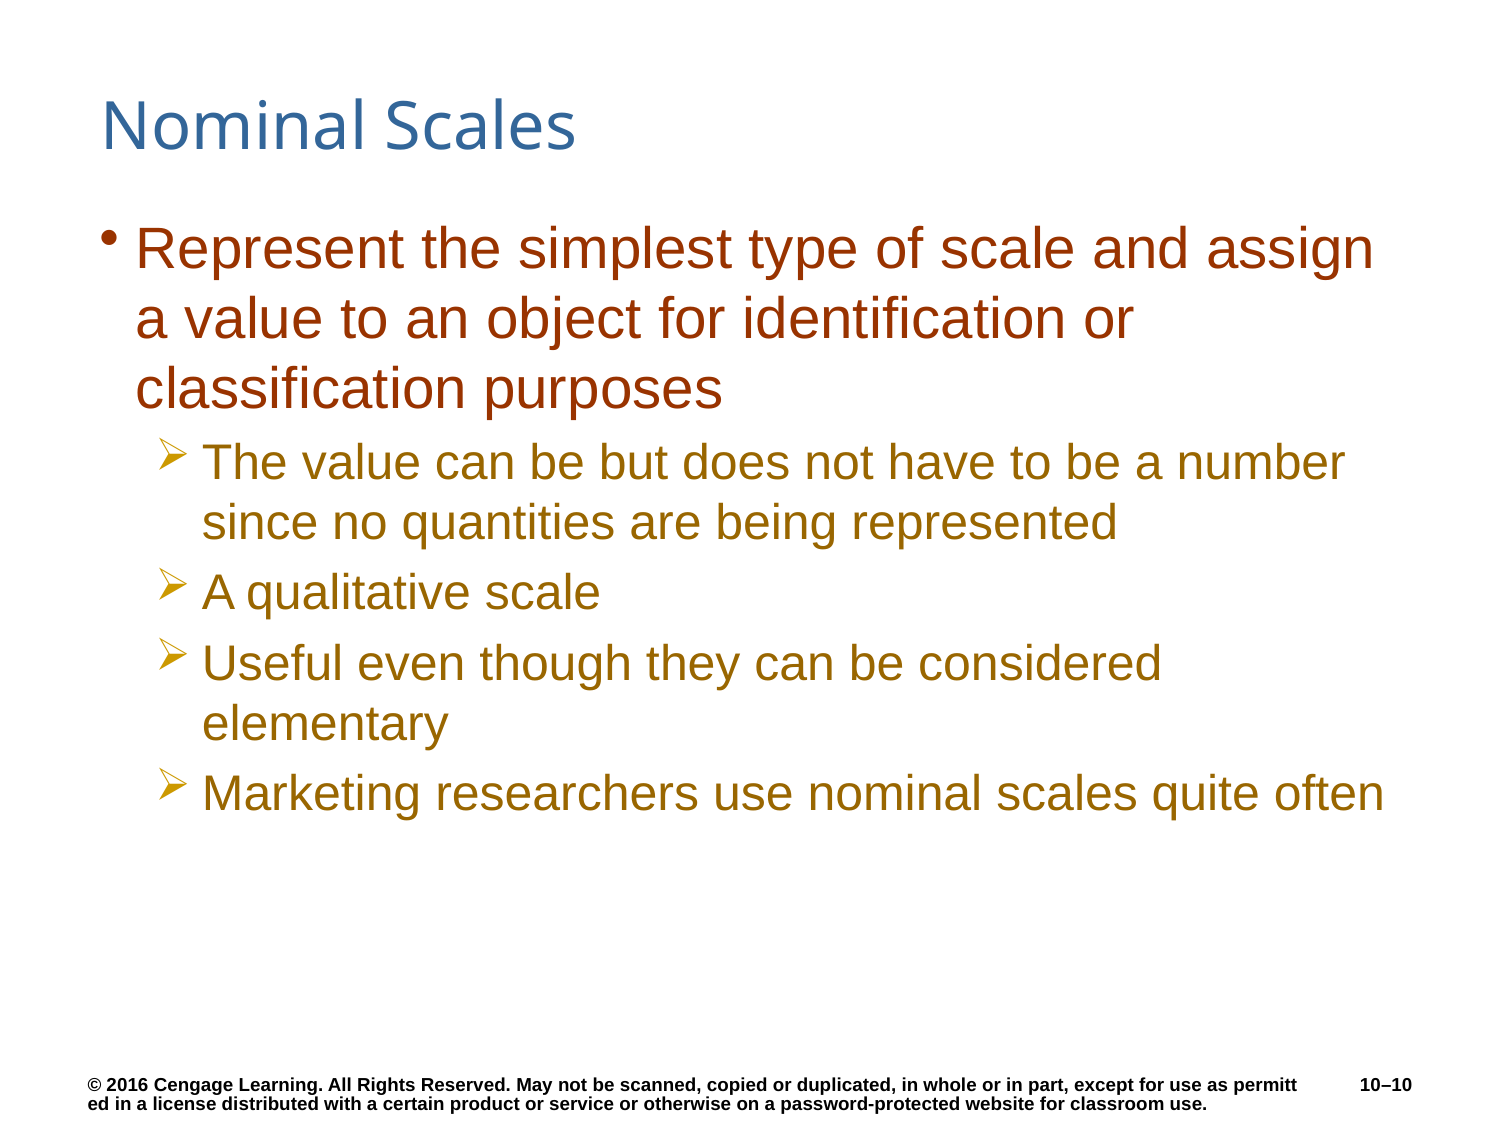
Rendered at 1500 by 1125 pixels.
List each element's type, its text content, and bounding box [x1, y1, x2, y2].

slide_number 10–10 [1050, 1042, 1413, 1103]
footer © 2016 Cengage Learning. All Rights Reserved. May not be scanned, copied or duplicated, in whole or in part, except for use as permitted in a license distributed with a certain product or service or otherwise on a password-protected website for classroom use. [87, 1057, 1050, 1103]
list Represent the simplest type of scale and assign a value to an object for identification or classification purposes The value can be but does not have to be a number since no quantities are being represented A qualitative scale Useful even though they can be considered elementary Marketing researchers use nominal scales quite often [84, 202, 1414, 1013]
title Nominal Scales [85, 75, 1411, 171]
